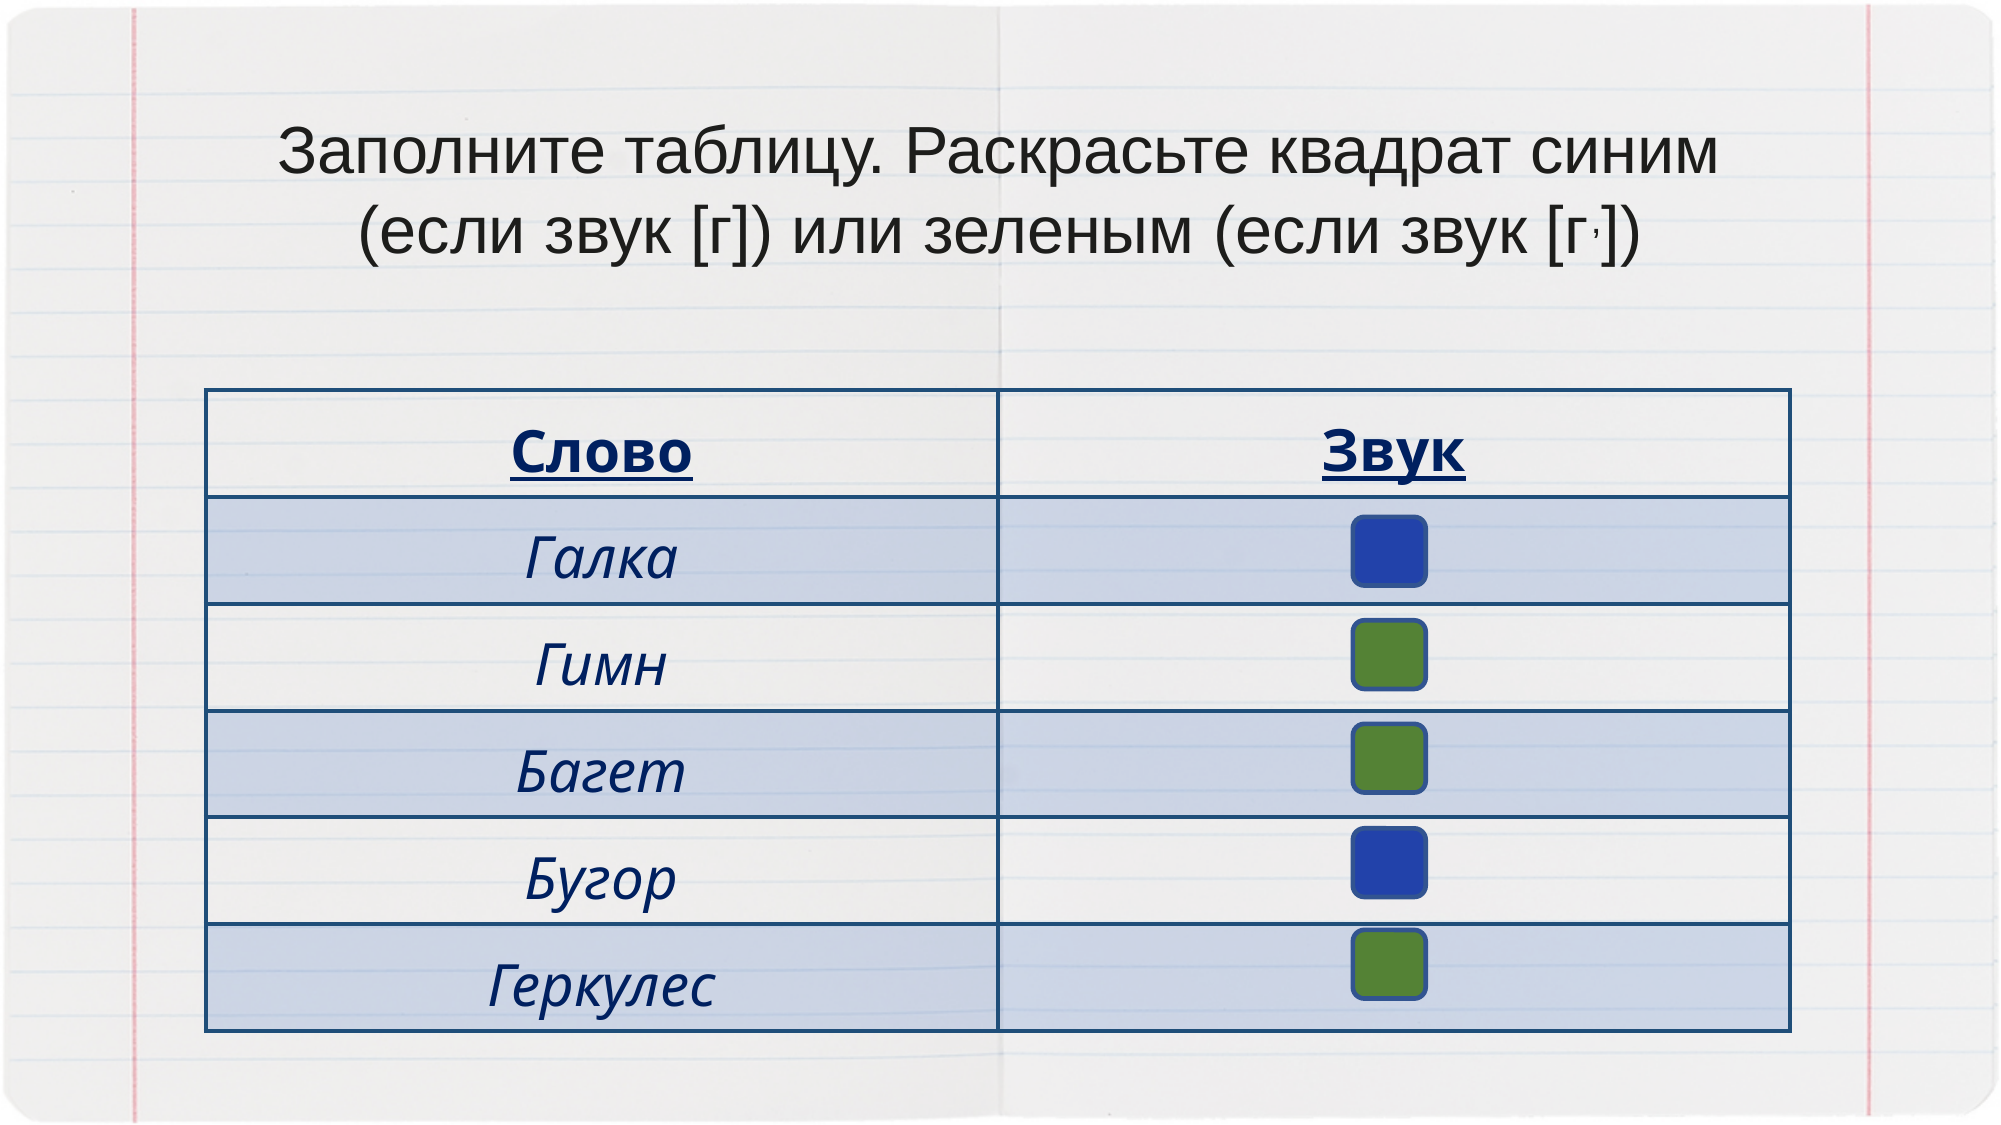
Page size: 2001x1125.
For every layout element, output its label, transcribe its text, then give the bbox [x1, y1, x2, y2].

table_header Слово [208, 392, 996, 495]
table_cell Багет [208, 713, 996, 815]
text_box [1351, 827, 1427, 899]
text_box [1351, 928, 1427, 1000]
table_cell [1000, 713, 1788, 815]
table_cell Гимн [208, 606, 996, 709]
text_box [1351, 515, 1427, 587]
table_cell [1000, 606, 1788, 709]
table_cell Геркулес [208, 926, 996, 1029]
table_cell [1000, 819, 1788, 922]
table_header Звук [1000, 392, 1788, 495]
table_cell [1000, 499, 1788, 602]
table_cell [1000, 926, 1788, 1029]
text_box [1351, 619, 1427, 690]
text_box [1351, 722, 1427, 794]
table_cell Бугор [208, 819, 996, 922]
text_box Заполните таблицу. Раскрасьте квадрат синим (если звук [г]) или зеленым (если звук [г,]) [207, 99, 1792, 275]
table_cell Галка [208, 499, 996, 602]
